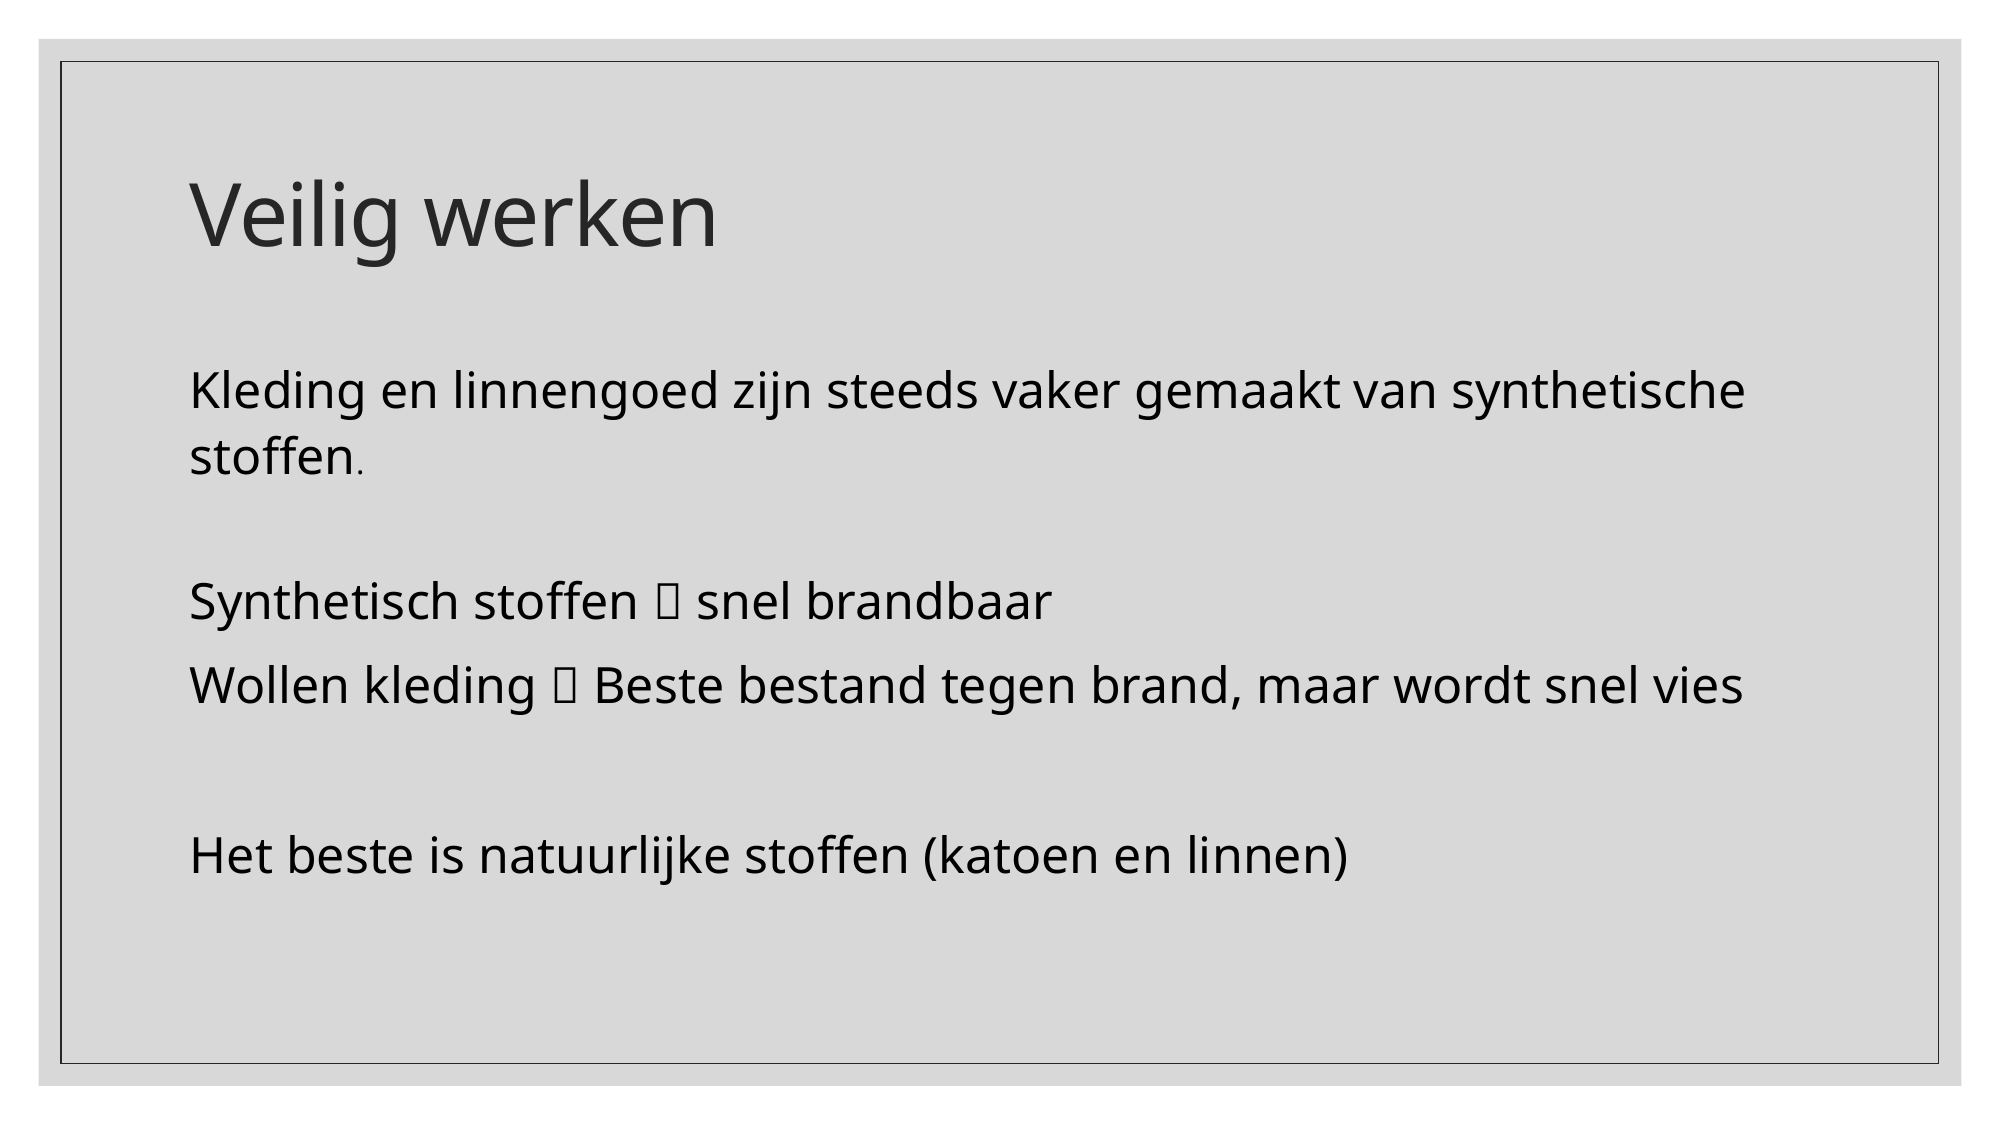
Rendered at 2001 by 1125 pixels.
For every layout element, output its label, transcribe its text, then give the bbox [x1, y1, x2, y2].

title Veilig werken [174, 105, 1825, 331]
list Kleding en linnengoed zijn steeds vaker gemaakt van synthetische stoffen. Synthetisch stoffen  snel brandbaar Wollen kleding  Beste bestand tegen brand, maar wordt snel vies Het beste is natuurlijke stoffen (katoen en linnen) [174, 345, 1825, 977]
